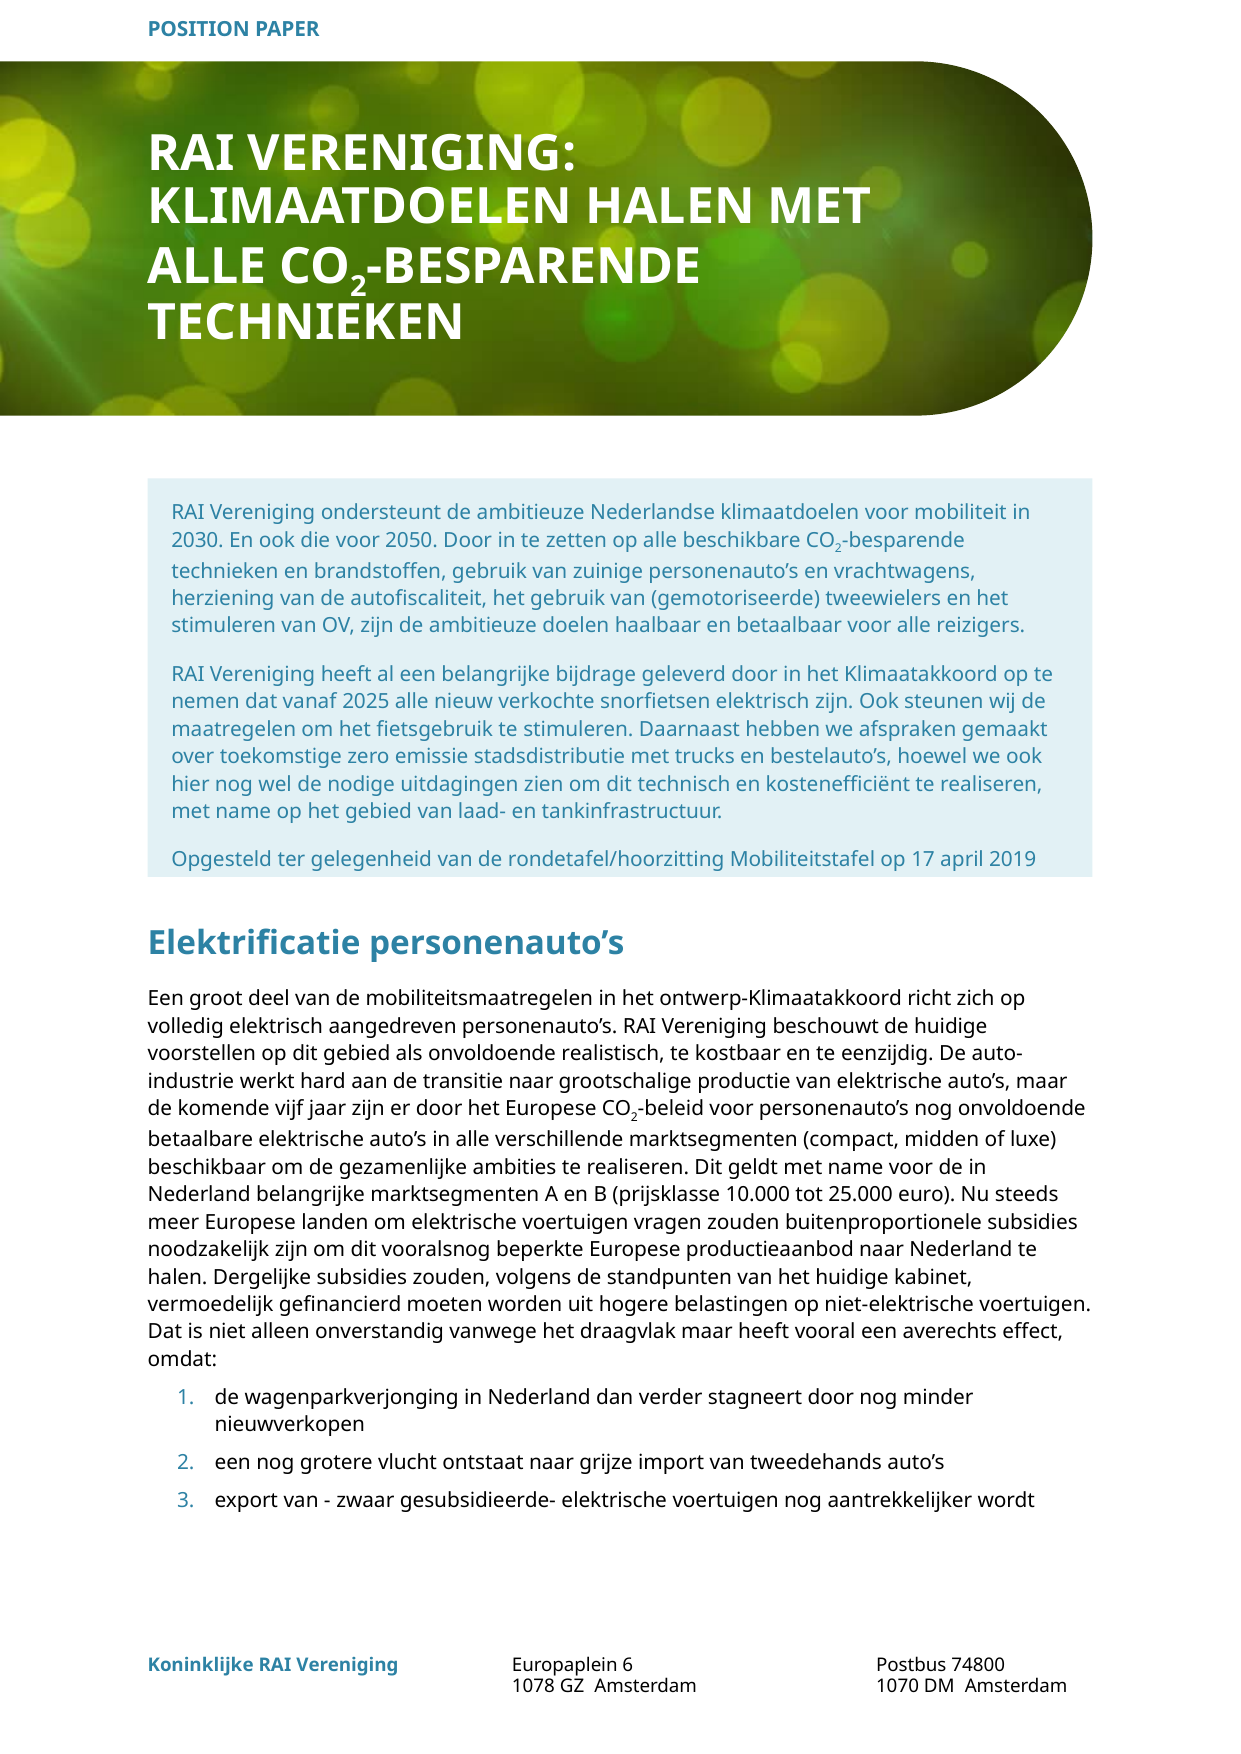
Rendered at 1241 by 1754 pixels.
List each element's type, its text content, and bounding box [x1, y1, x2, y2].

list RAI Vereniging ondersteunt de ambitieuze Nederlandse klimaatdoelen voor mobiliteit in 2030. En ook die voor 2050. Door in te zetten op alle beschikbare CO2-besparende technieken en brandstoffen, gebruik van zuinige personenauto’s en vrachtwagens, herziening van de autofiscaliteit, het gebruik van (gemotoriseerde) tweewielers en het stimuleren van OV, zijn de ambitieuze doelen haalbaar en betaalbaar voor alle reizigers. RAI Vereniging heeft al een belangrijke bijdrage geleverd door in het Klimaatakkoord op te nemen dat vanaf 2025 alle nieuw verkochte snorfietsen elektrisch zijn. Ook steunen wij de maatregelen om het fietsgebruik te stimuleren. Daarnaast hebben we afspraken gemaakt over toekomstige zero emissie stadsdistributie met trucks en bestelauto’s, hoewel we ook hier nog wel de nodige uitdagingen zien om dit technisch en kostenefficiënt te realiseren, met name op het gebied van laad- en tankinfrastructuur. Opgesteld ter gelegenheid van de rondetafel/hoorzitting Mobiliteitstafel op 17 april 2019 [147, 478, 1093, 877]
list Elektrificatie personenauto’s Een groot deel van de mobiliteitsmaatregelen in het ontwerp-Klimaatakkoord richt zich op volledig elektrisch aangedreven personenauto’s. RAI Vereniging beschouwt de huidige voorstellen op dit gebied als onvoldoende realistisch, te kostbaar en te eenzijdig. De auto-industrie werkt hard aan de transitie naar grootschalige productie van elektrische auto’s, maar de komende vijf jaar zijn er door het Europese CO2-beleid voor personenauto’s nog onvoldoende betaalbare elektrische auto’s in alle verschillende marktsegmenten (compact, midden of luxe) beschikbaar om de gezamenlijke ambities te realiseren. Dit geldt met name voor de in Nederland belangrijke marktsegmenten A en B (prijsklasse 10.000 tot 25.000 euro). Nu steeds meer Europese landen om elektrische voertuigen vragen zouden buitenproportionele subsidies noodzakelijk zijn om dit vooralsnog beperkte Europese productieaanbod naar Nederland te halen. Dergelijke subsidies zouden, volgens de standpunten van het huidige kabinet, vermoedelijk gefinancierd moeten worden uit hogere belastingen op niet-elektrische voertuigen. Dat is niet alleen onverstandig vanwege het draagvlak maar heeft vooral een averechts effect, omdat: de wagenparkverjonging in Nederland dan verder stagneert door nog minder nieuwverkopen een nog grotere vlucht ontstaat naar grijze import van tweedehands auto’s export van - zwaar gesubsidieerde- elektrische voertuigen nog aantrekkelijker wordt [147, 917, 1093, 1601]
picture [0, 61, 1093, 416]
